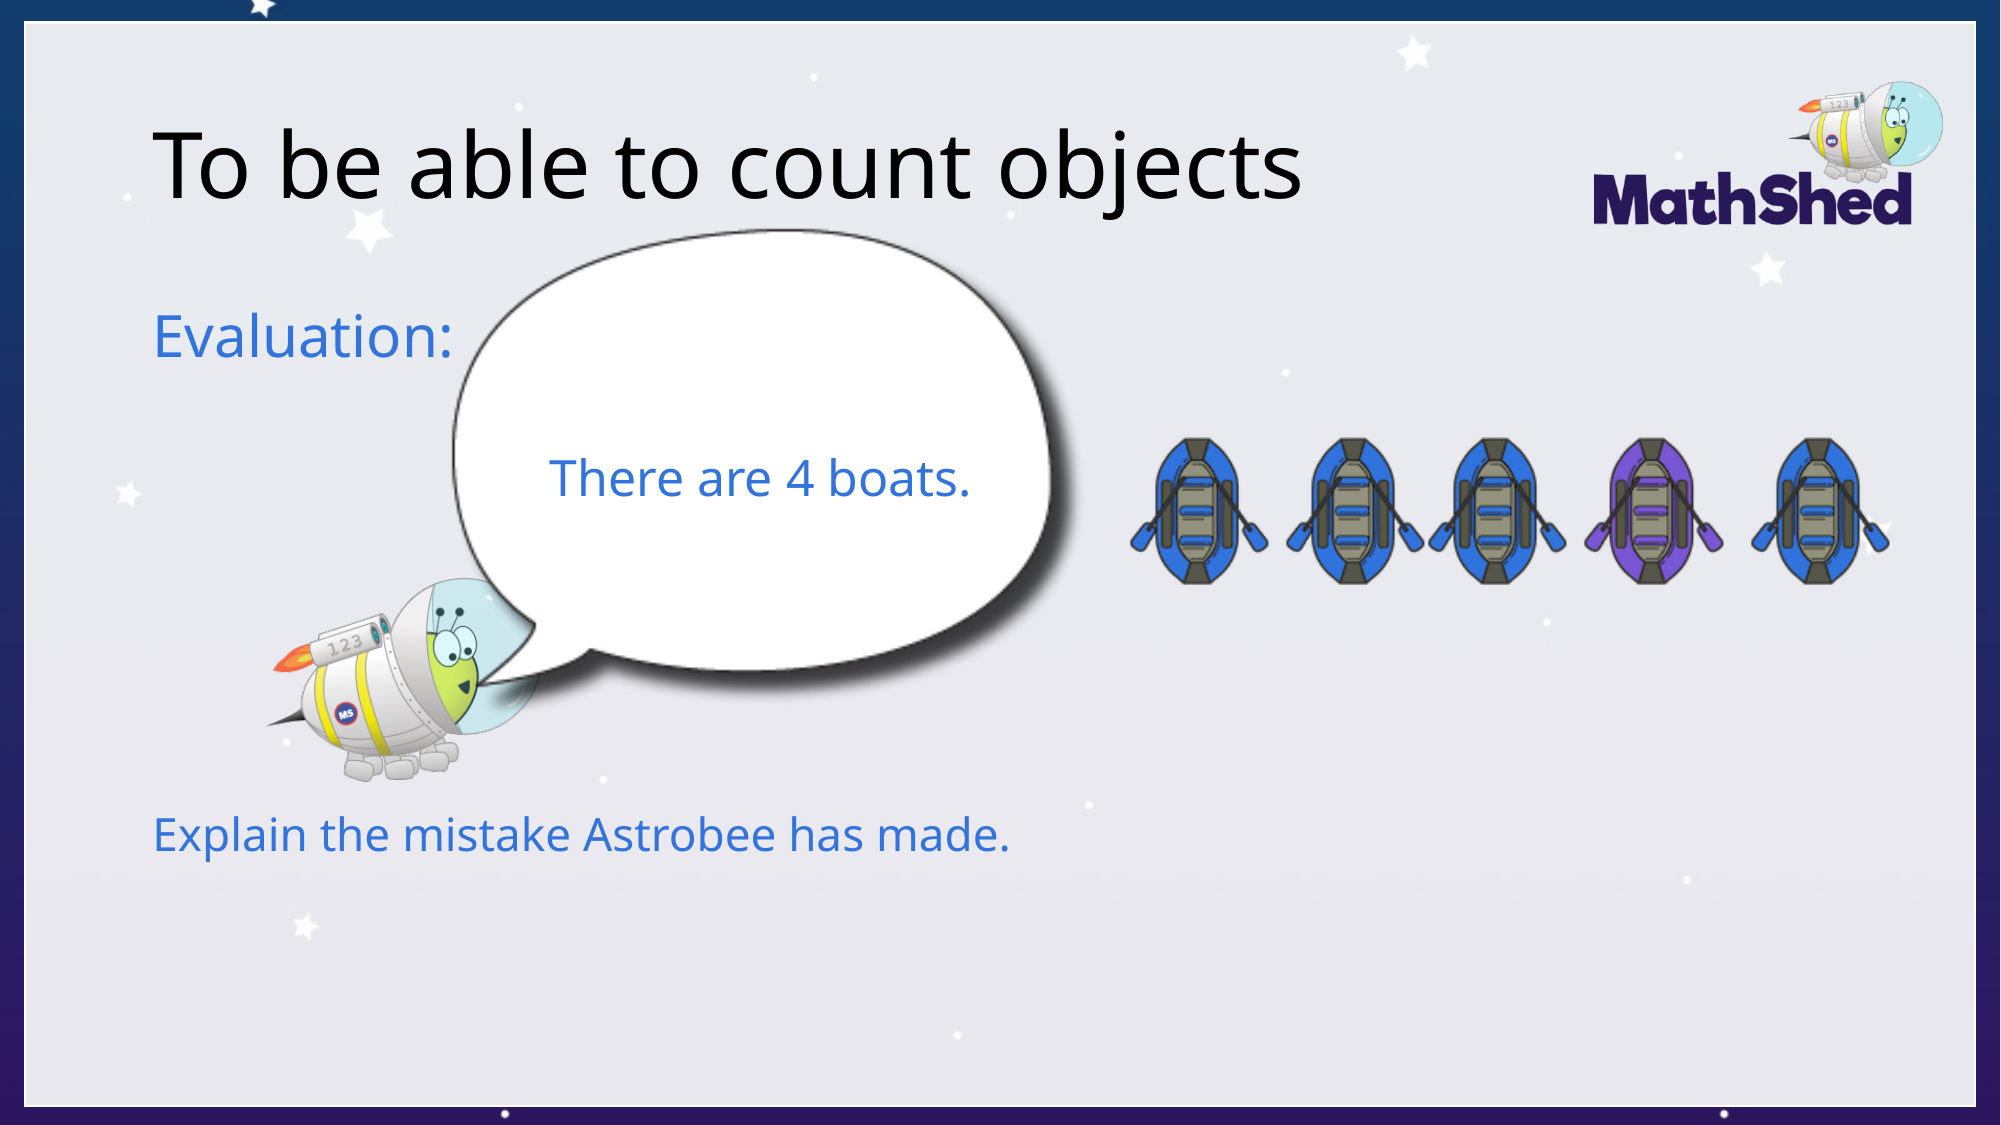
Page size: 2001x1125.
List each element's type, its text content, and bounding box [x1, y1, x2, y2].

picture [0, 0, 2001, 1125]
list Evaluation: Explain the mistake Astrobee has made. [137, 299, 1863, 1014]
title To be able to count objects [137, 59, 1578, 278]
